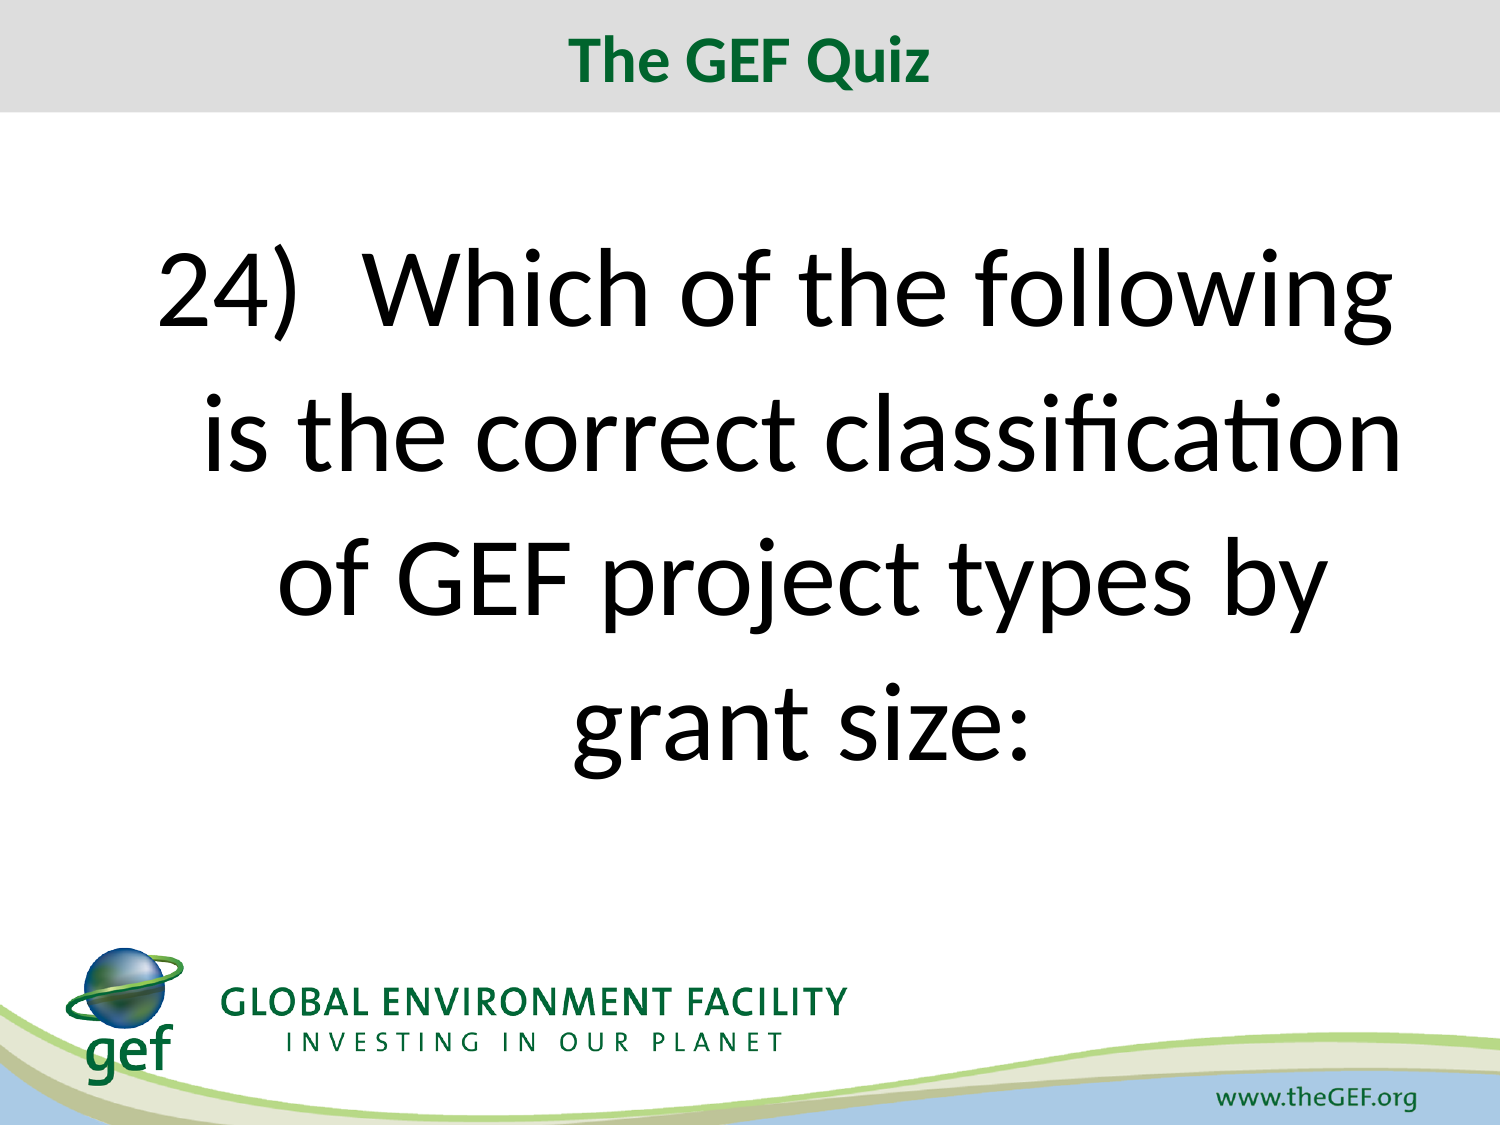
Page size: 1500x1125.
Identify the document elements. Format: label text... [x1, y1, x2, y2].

picture [0, 920, 1500, 1125]
title 24) Which of the following is the correct classification of GEF project types by grant size: [100, 148, 1451, 929]
text_box The GEF Quiz [0, 0, 1500, 113]
